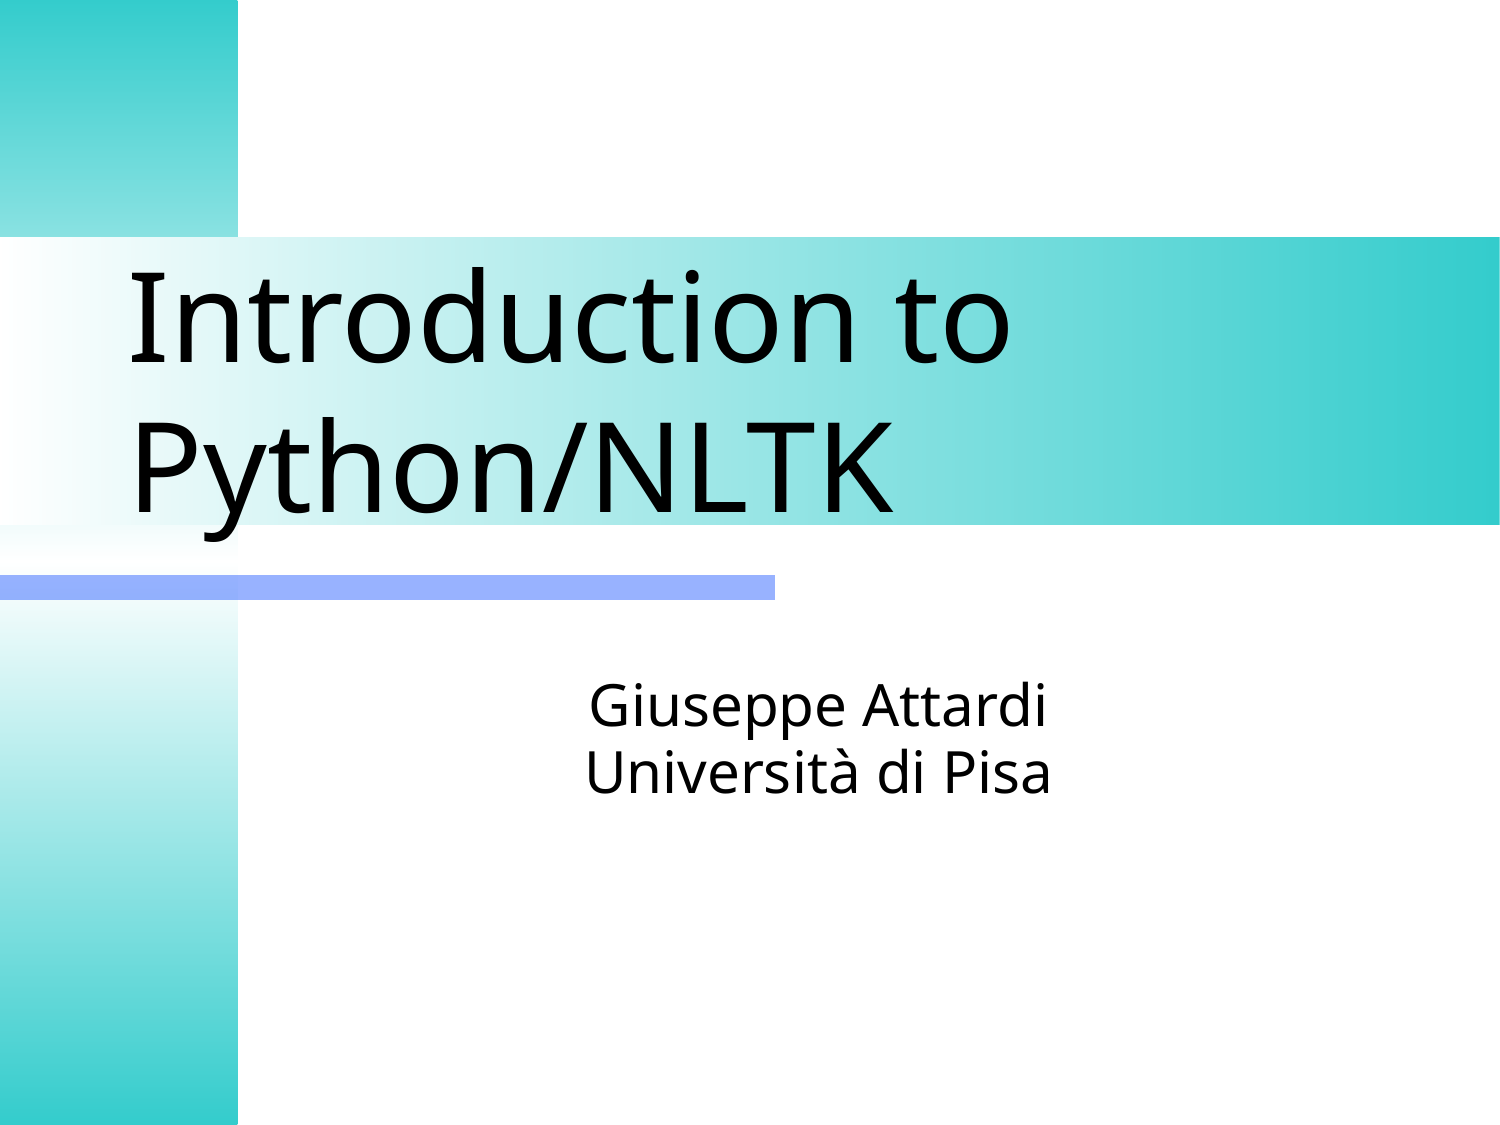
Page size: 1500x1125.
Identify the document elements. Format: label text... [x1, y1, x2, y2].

subtitle Giuseppe Attardi Università di Pisa [237, 592, 1401, 826]
title Introduction to Python/NLTK [112, 274, 1388, 501]
